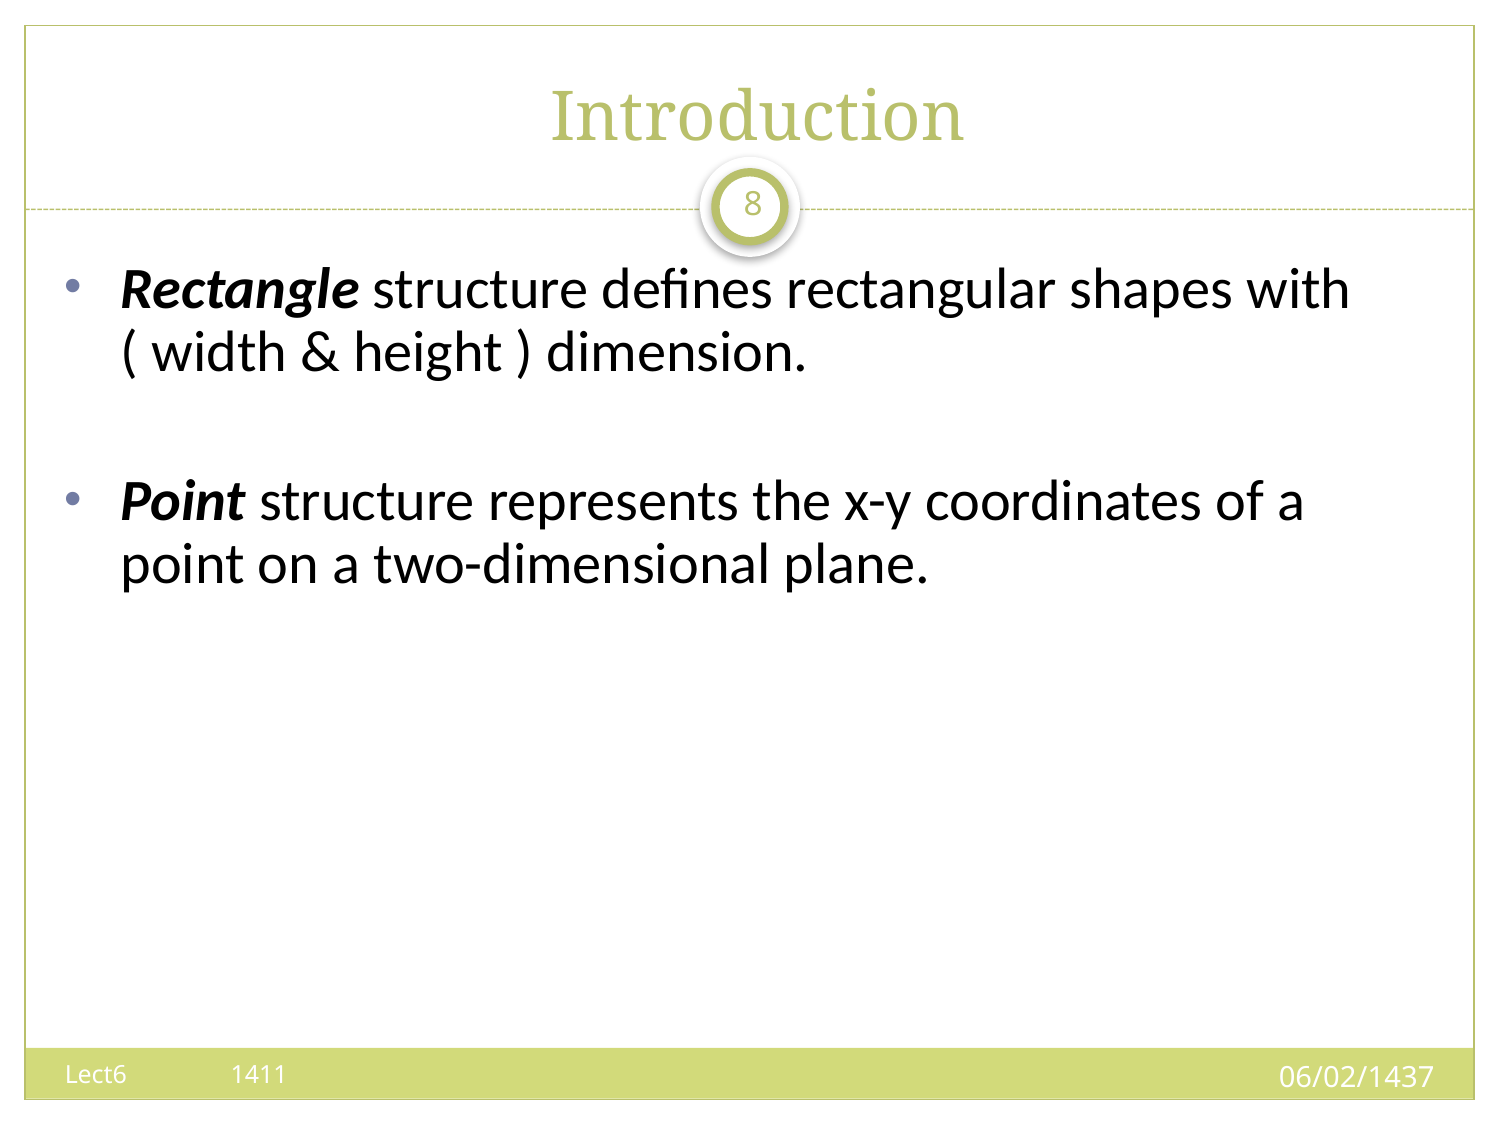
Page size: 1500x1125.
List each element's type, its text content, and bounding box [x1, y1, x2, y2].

slide_number 8 [715, 168, 791, 241]
title Introduction [49, 37, 1450, 162]
list Rectangle structure defines rectangular shapes with ( width & height ) dimension. Point structure represents the x-y coordinates of a point on a two-dimensional plane. [49, 250, 1445, 1001]
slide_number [950, 1050, 1450, 1111]
footer Lect6 1411 [50, 1051, 638, 1112]
